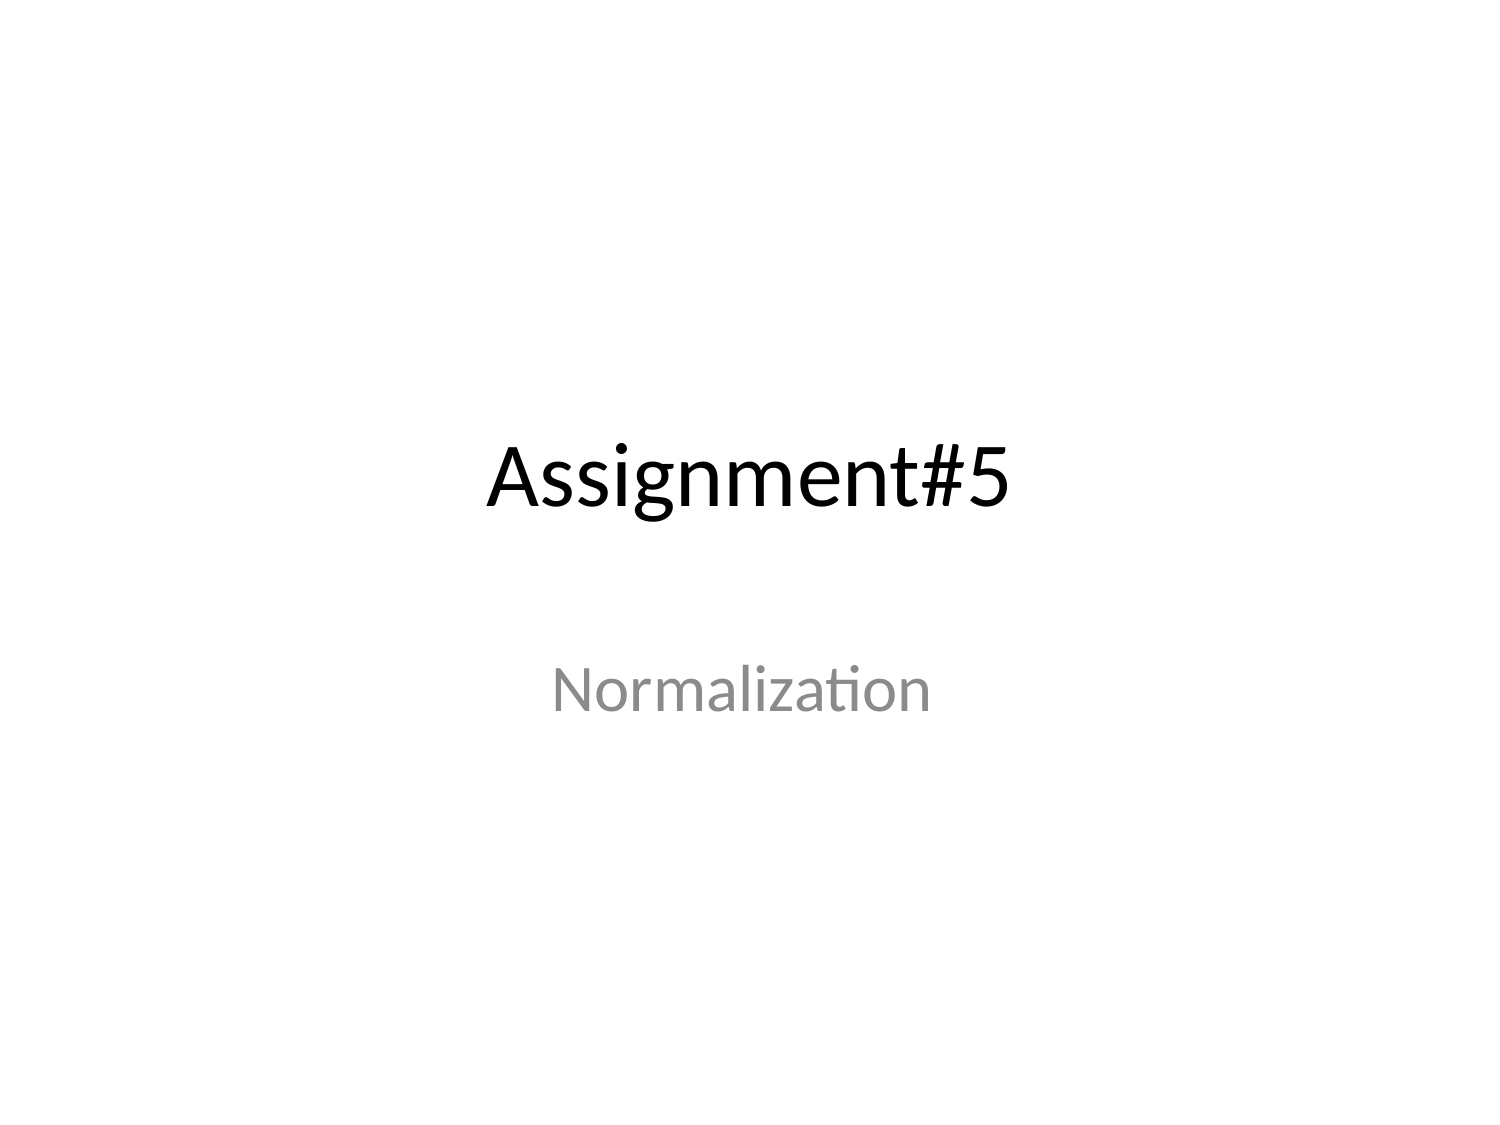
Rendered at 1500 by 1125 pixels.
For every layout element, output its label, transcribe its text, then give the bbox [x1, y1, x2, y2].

title Assignment#5 [112, 349, 1388, 591]
subtitle Normalization [225, 637, 1275, 925]
